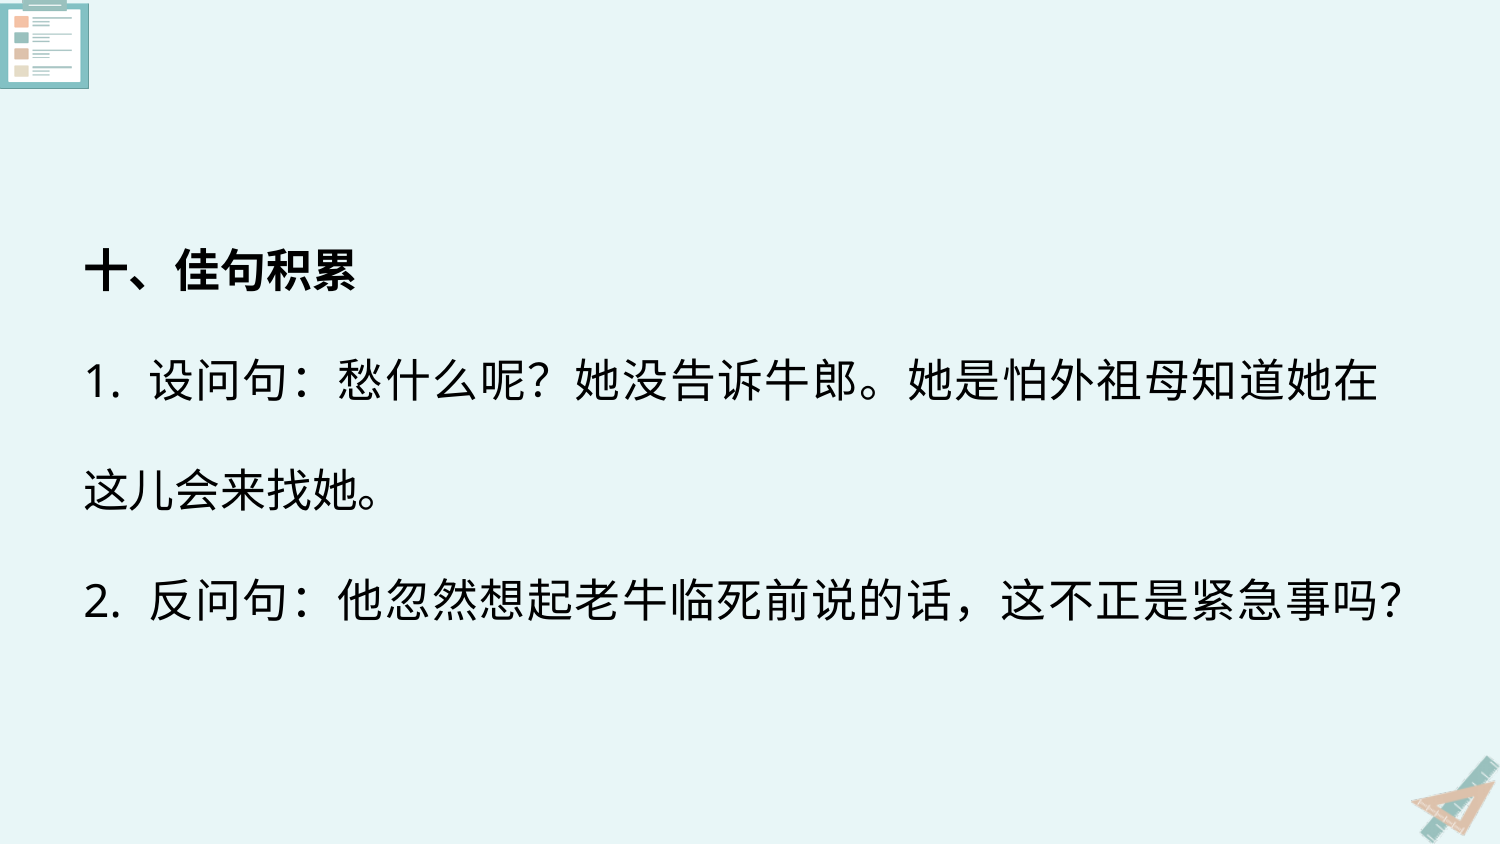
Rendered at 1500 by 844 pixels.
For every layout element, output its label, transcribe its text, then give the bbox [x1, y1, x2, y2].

text_box 十、佳句积累 1. 设问句：愁什么呢？她没告诉牛郎。她是怕外祖母知道她在这儿会来找她。 2. 反问句：他忽然想起老牛临死前说的话，这不正是紧急事吗？ [68, 179, 1395, 634]
picture [0, 0, 89, 89]
picture [1411, 755, 1500, 844]
